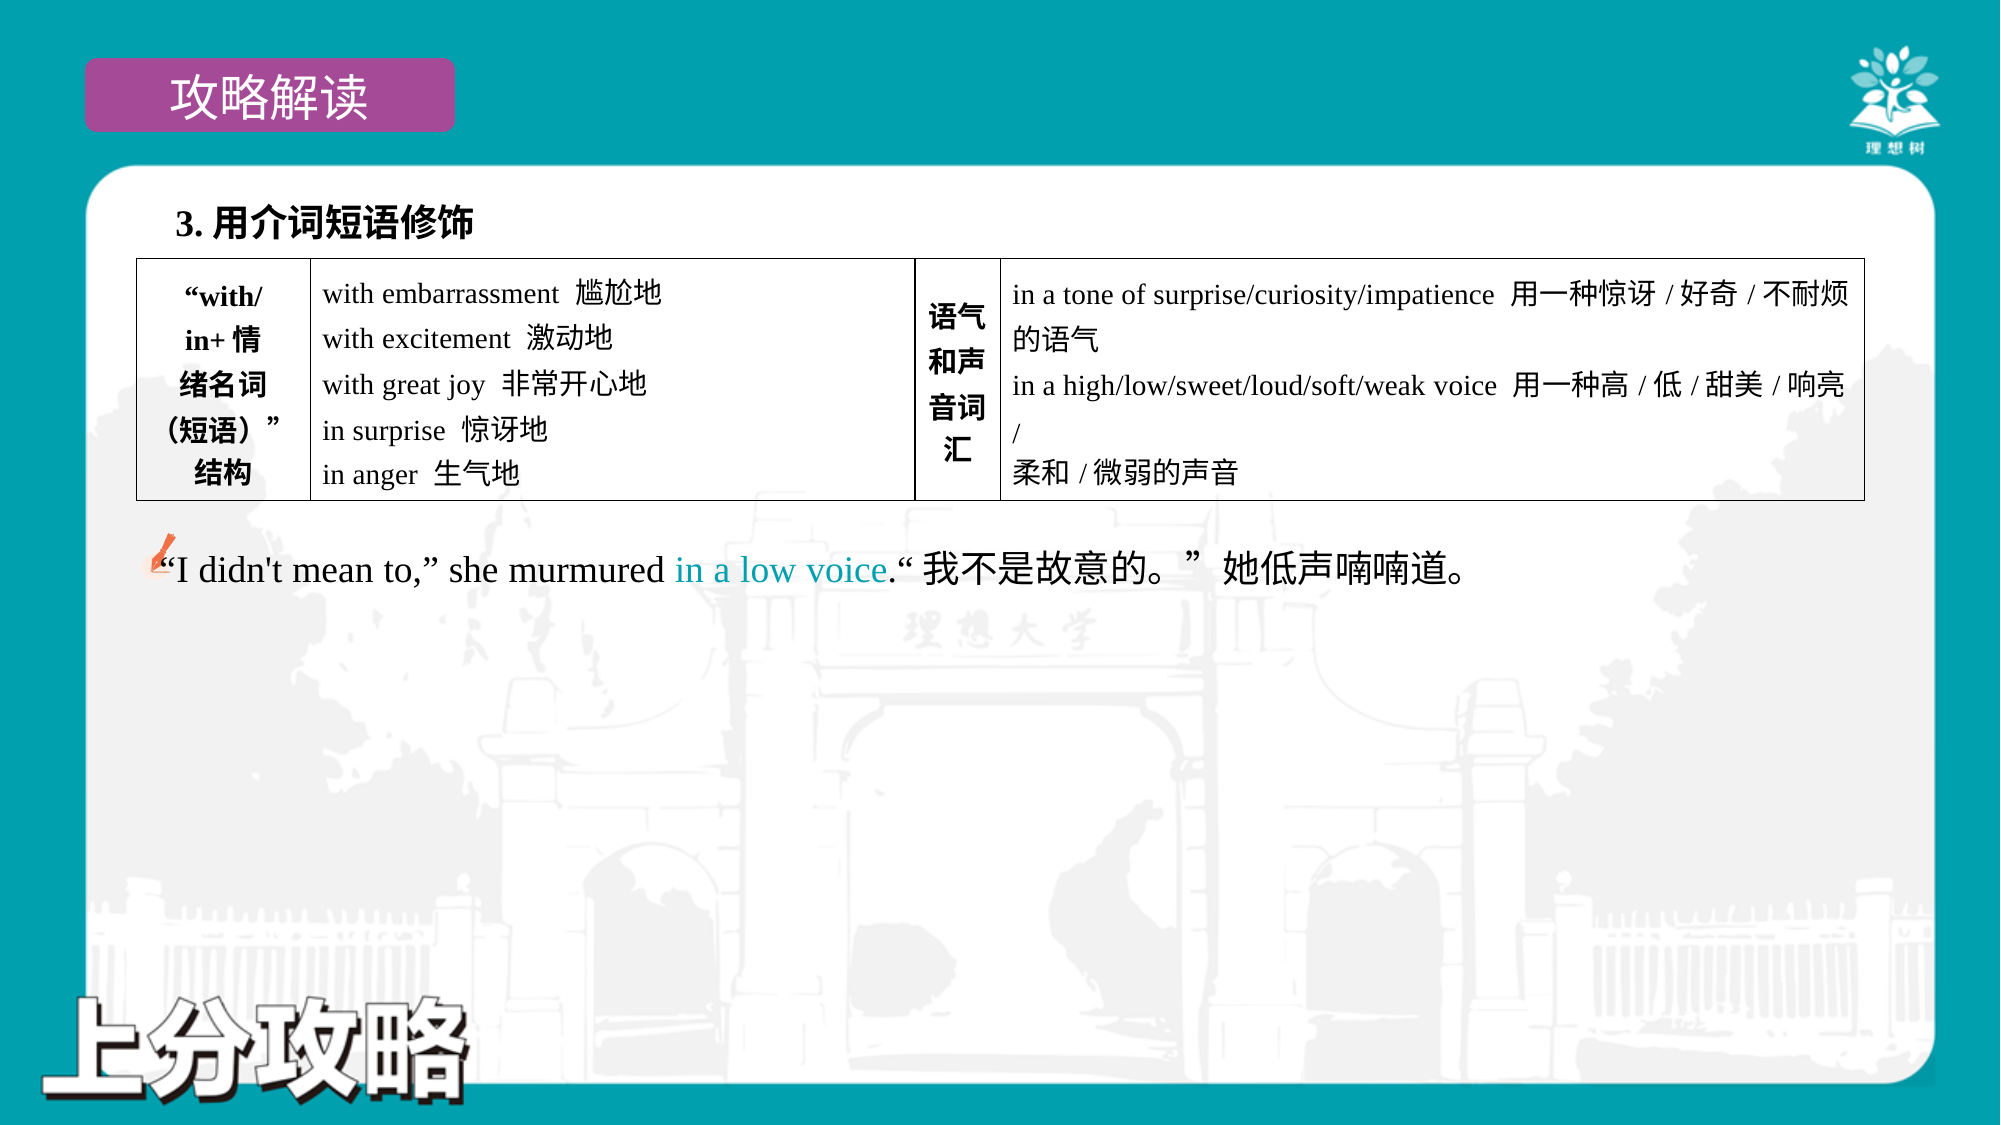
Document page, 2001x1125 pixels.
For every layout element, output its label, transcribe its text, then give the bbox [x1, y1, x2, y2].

table_header with embarrassment 尴尬地 with excitement 激动地 with great joy 非常开心地 in surprise 惊讶地 in anger 生气地 [311, 259, 914, 500]
table_header in a tone of surprise/curiosity/impatience 用一种惊讶/好奇/不耐烦 的语气 in a high/low/sweet/loud/soft/weak voice 用一种高/低/甜美/响亮/ 柔和/微弱的声音 [1001, 259, 1864, 500]
table_header “with/in+情 绪名词 （短语）” 结构 [137, 259, 310, 500]
table_header 语气 和声 音词 汇 [916, 259, 1000, 500]
text_box “I didn't mean to,” she murmured in a low voice.“我不是故意的。”她低声喃喃道。 [139, 522, 1865, 582]
picture [0, 0, 2000, 1125]
text_box 3.用介词短语修饰 [136, 177, 1865, 237]
